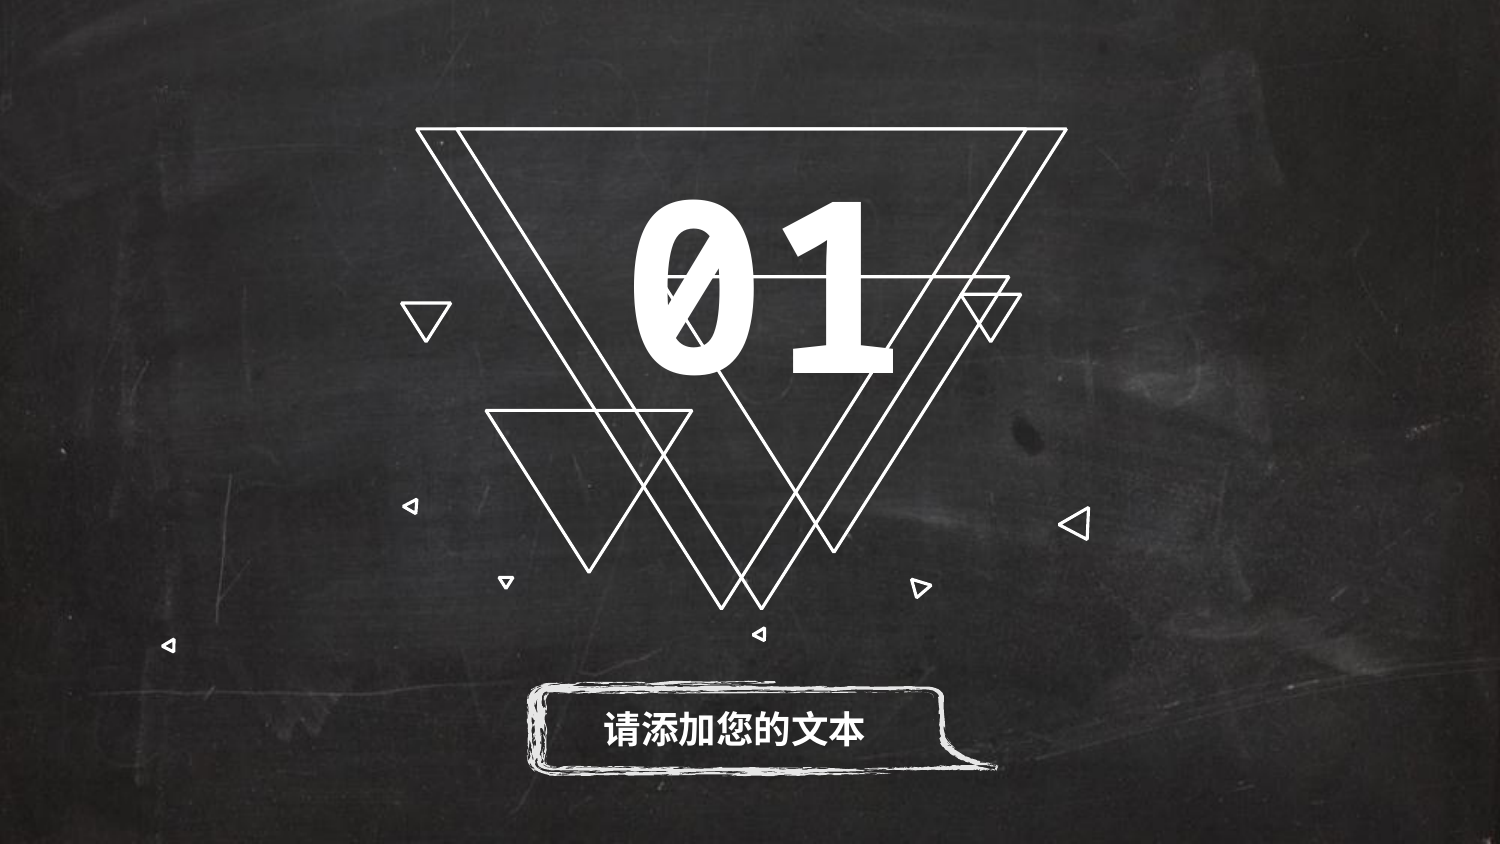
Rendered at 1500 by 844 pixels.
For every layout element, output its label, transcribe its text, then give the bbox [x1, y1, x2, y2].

text_box 01 [608, 126, 984, 292]
text_box [984, 128, 1027, 196]
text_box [163, 293, 1098, 653]
picture [0, 0, 1500, 844]
text_box [984, 128, 1067, 259]
text_box [416, 128, 608, 292]
text_box [984, 276, 1010, 292]
